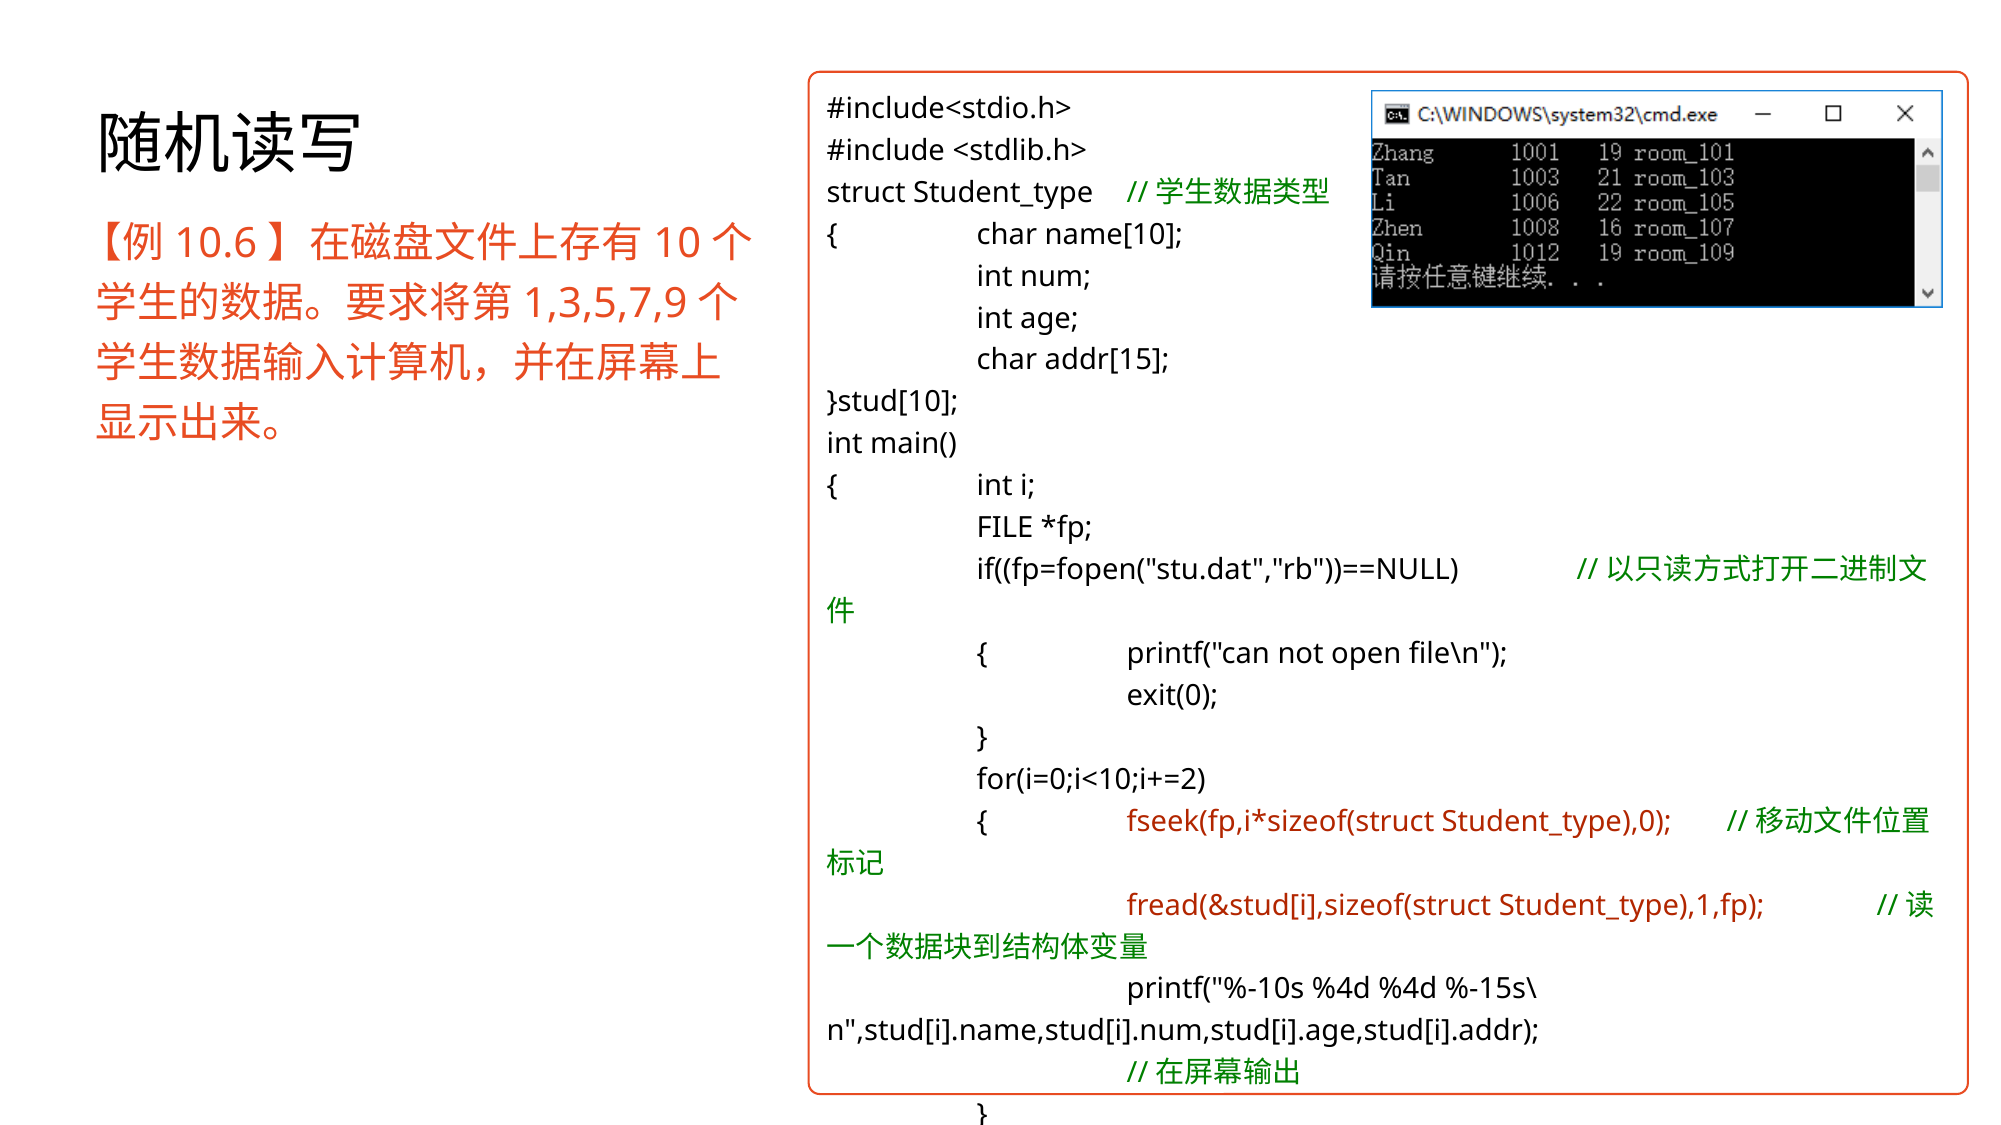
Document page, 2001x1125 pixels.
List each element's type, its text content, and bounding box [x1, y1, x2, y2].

title 随机读写 [81, 36, 1807, 255]
picture [1371, 90, 1943, 308]
list 【例10.6】在磁盘文件上存有10个学生的数据。要求将第1,3,5,7,9个学生数据输入计算机，并在屏幕上显示出来。 [65, 198, 778, 483]
text_box #include<stdio.h> #include <stdlib.h> struct Student_type //学生数据类型 { char name[10]; int num; int age; char addr[15]; }stud[10]; int main() { int i; FILE *fp; if((fp=fopen("stu.dat","rb"))==NULL) //以只读方式打开二进制文件 { printf("can not open file\n"); exit(0); } for(i=0;i<10;i+=2) { fseek(fp,i*sizeof(struct Student_type),0); //移动文件位置标记 fread(&stud[i],sizeof(struct Student_type),1,fp); //读一个数据块到结构体变量 printf("%-10s %4d %4d %-15s\n",stud[i].name,stud[i].num,stud[i].age,stud[i].addr); //在屏幕输出 } fclose(fp); return 0; } [807, 70, 1969, 1096]
